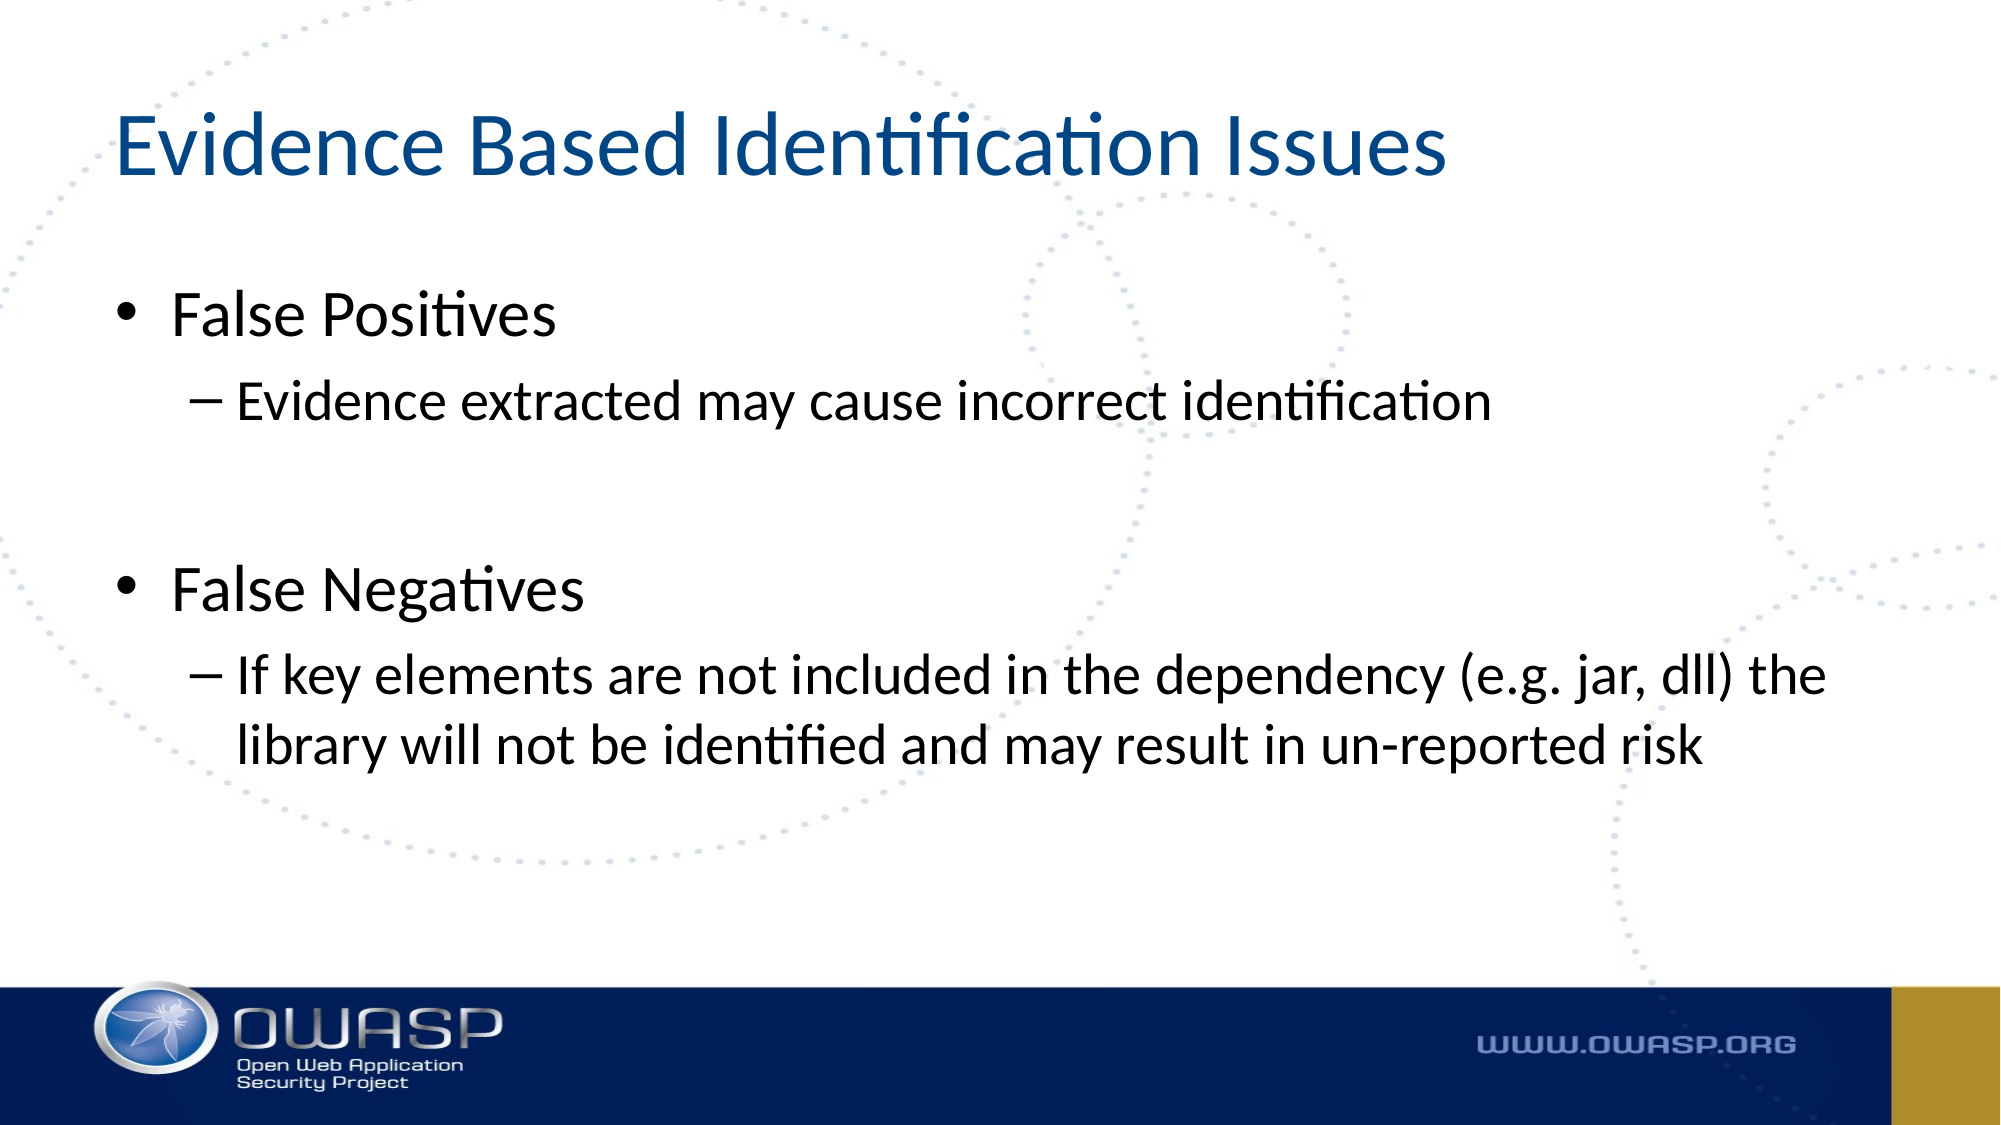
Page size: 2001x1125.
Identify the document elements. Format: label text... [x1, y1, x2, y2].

picture [0, 0, 2001, 1125]
list False Positives Evidence extracted may cause incorrect identification False Negatives If key elements are not included in the dependency (e.g. jar, dll) the library will not be identified and may result in un-reported risk [99, 262, 1900, 940]
title Evidence Based Identification Issues [99, 45, 1900, 233]
